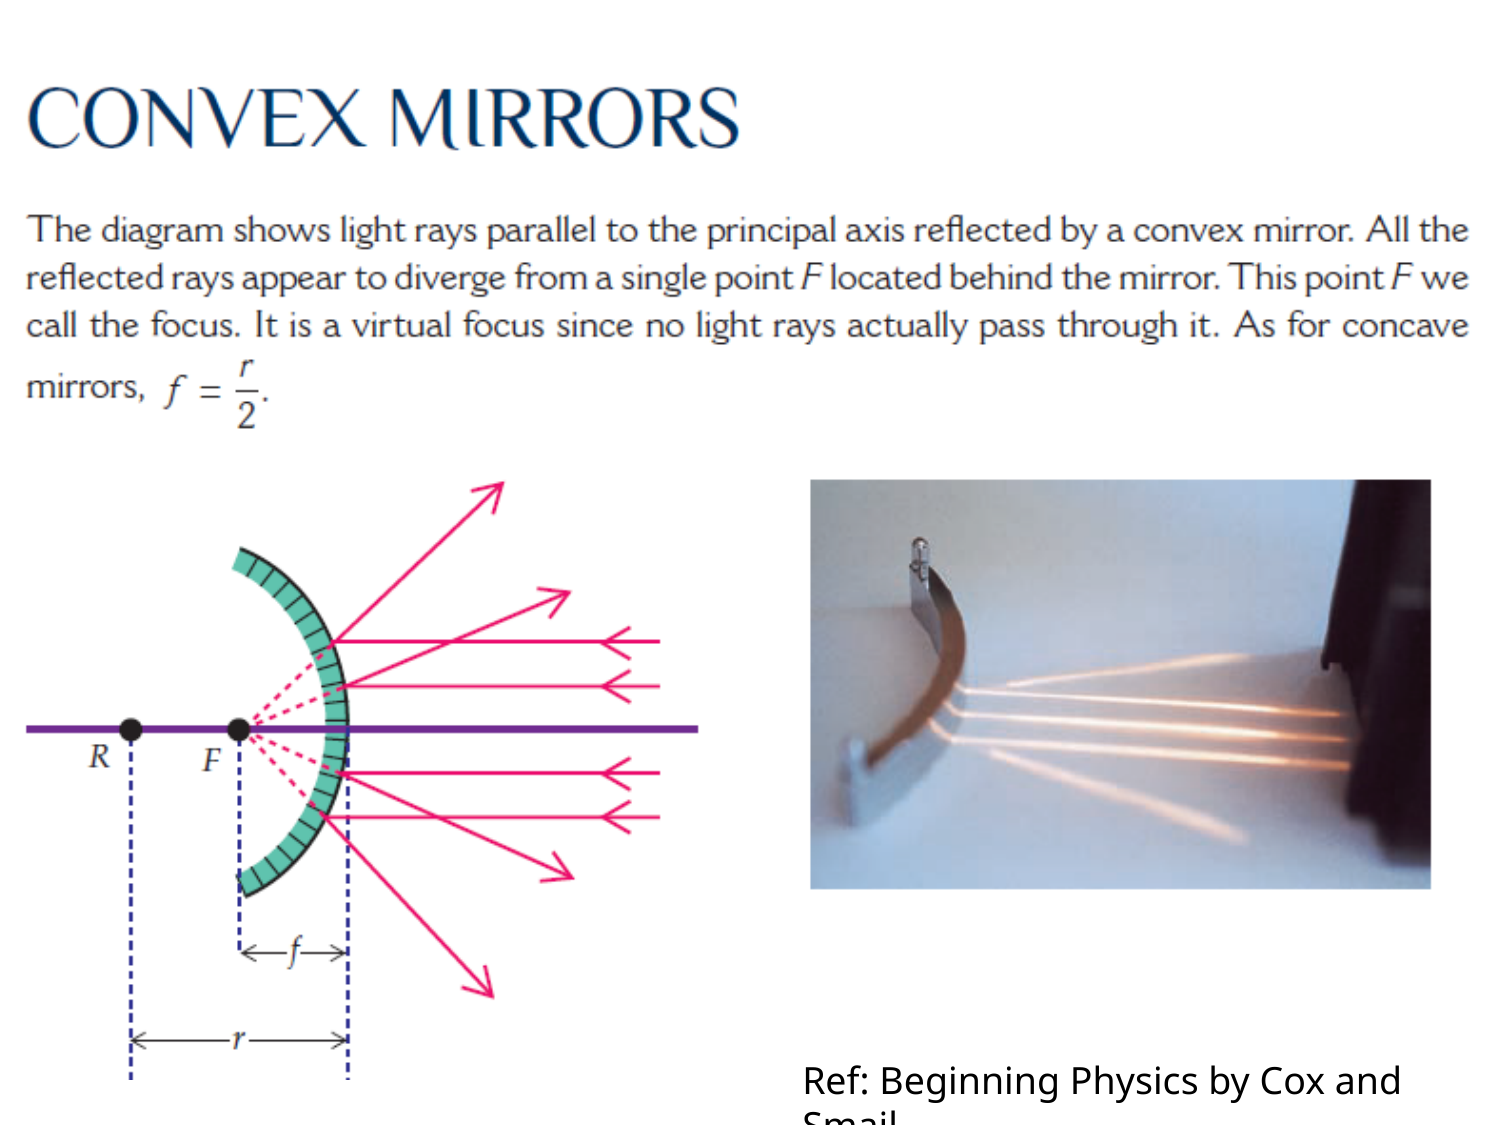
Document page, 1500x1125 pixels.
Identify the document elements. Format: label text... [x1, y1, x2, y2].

text_box Ref: Beginning Physics by Cox and Smail [787, 1049, 1500, 1125]
picture [5, 74, 1484, 1080]
